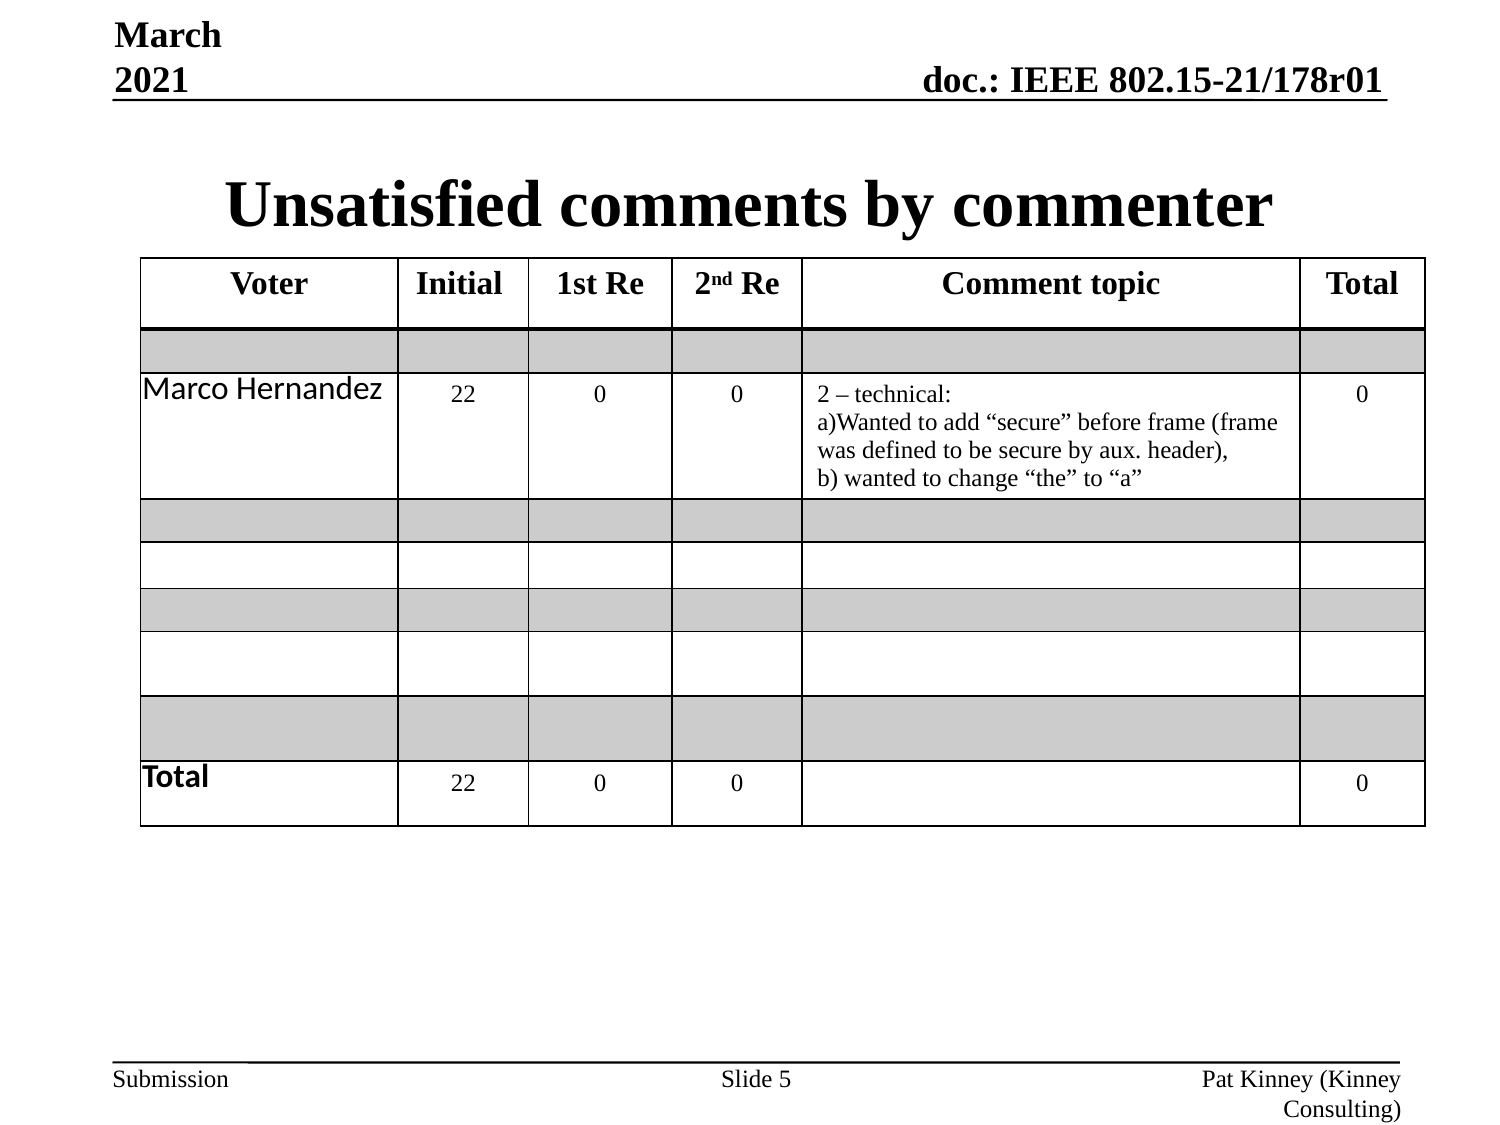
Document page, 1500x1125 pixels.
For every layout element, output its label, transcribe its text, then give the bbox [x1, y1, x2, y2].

table_header Total [1301, 259, 1424, 327]
table_cell [399, 697, 528, 760]
table_cell [529, 543, 671, 588]
table_cell [803, 331, 1299, 372]
table_cell [673, 500, 801, 541]
table_header 1st Re [529, 259, 671, 327]
table_cell [141, 697, 397, 760]
table_cell [1301, 500, 1424, 541]
table_header 2nd Re [673, 259, 801, 327]
table_cell [141, 589, 397, 631]
slide_number Slide 5 [712, 1061, 800, 1093]
table_cell [803, 762, 1299, 825]
table_cell [803, 589, 1299, 631]
table_cell [673, 632, 801, 695]
table_cell [673, 331, 801, 372]
table_cell 0 [529, 374, 671, 498]
title Unsatisfied comments by commenter [52, 112, 1448, 288]
table_cell [141, 500, 397, 541]
table_cell [1301, 589, 1424, 631]
table_cell 0 [529, 762, 671, 825]
footer Pat Kinney (Kinney Consulting) [1092, 1061, 1402, 1093]
table_cell [141, 543, 397, 588]
table_cell [399, 331, 528, 372]
table_cell [529, 589, 671, 631]
table_cell [399, 589, 528, 631]
table_cell [529, 697, 671, 760]
table_cell 2 – technical: a)Wanted to add “secure” before frame (frame was defined to be secure by aux. header), b) wanted to change “the” to “a” [803, 374, 1299, 498]
table_cell [141, 331, 397, 372]
table_cell Total [141, 762, 397, 825]
table_cell 0 [673, 762, 801, 825]
table_header Comment topic [803, 259, 1299, 327]
table_cell [141, 632, 397, 695]
table_cell [1301, 543, 1424, 588]
table_cell 22 [399, 762, 528, 825]
table_header Voter [141, 259, 397, 327]
table_cell [399, 632, 528, 695]
table_cell 0 [673, 374, 801, 498]
table_cell 22 [399, 374, 528, 498]
table_cell 0 [1301, 374, 1424, 498]
table_cell [673, 589, 801, 631]
table_cell [399, 500, 528, 541]
table_cell 0 [1301, 762, 1424, 825]
table_cell [529, 500, 671, 541]
table_cell [529, 331, 671, 372]
table_header Initial [399, 259, 528, 327]
table_cell Marco Hernandez [141, 374, 397, 498]
table_cell [1301, 331, 1424, 372]
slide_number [114, 54, 270, 101]
table_cell [399, 543, 528, 588]
table_cell [673, 543, 801, 588]
table_cell [803, 632, 1299, 695]
table_cell [529, 632, 671, 695]
table_cell [803, 543, 1299, 588]
table_cell [803, 500, 1299, 541]
table_cell [673, 697, 801, 760]
table_cell [1301, 632, 1424, 695]
table_cell [803, 697, 1299, 760]
table_cell [1301, 697, 1424, 760]
